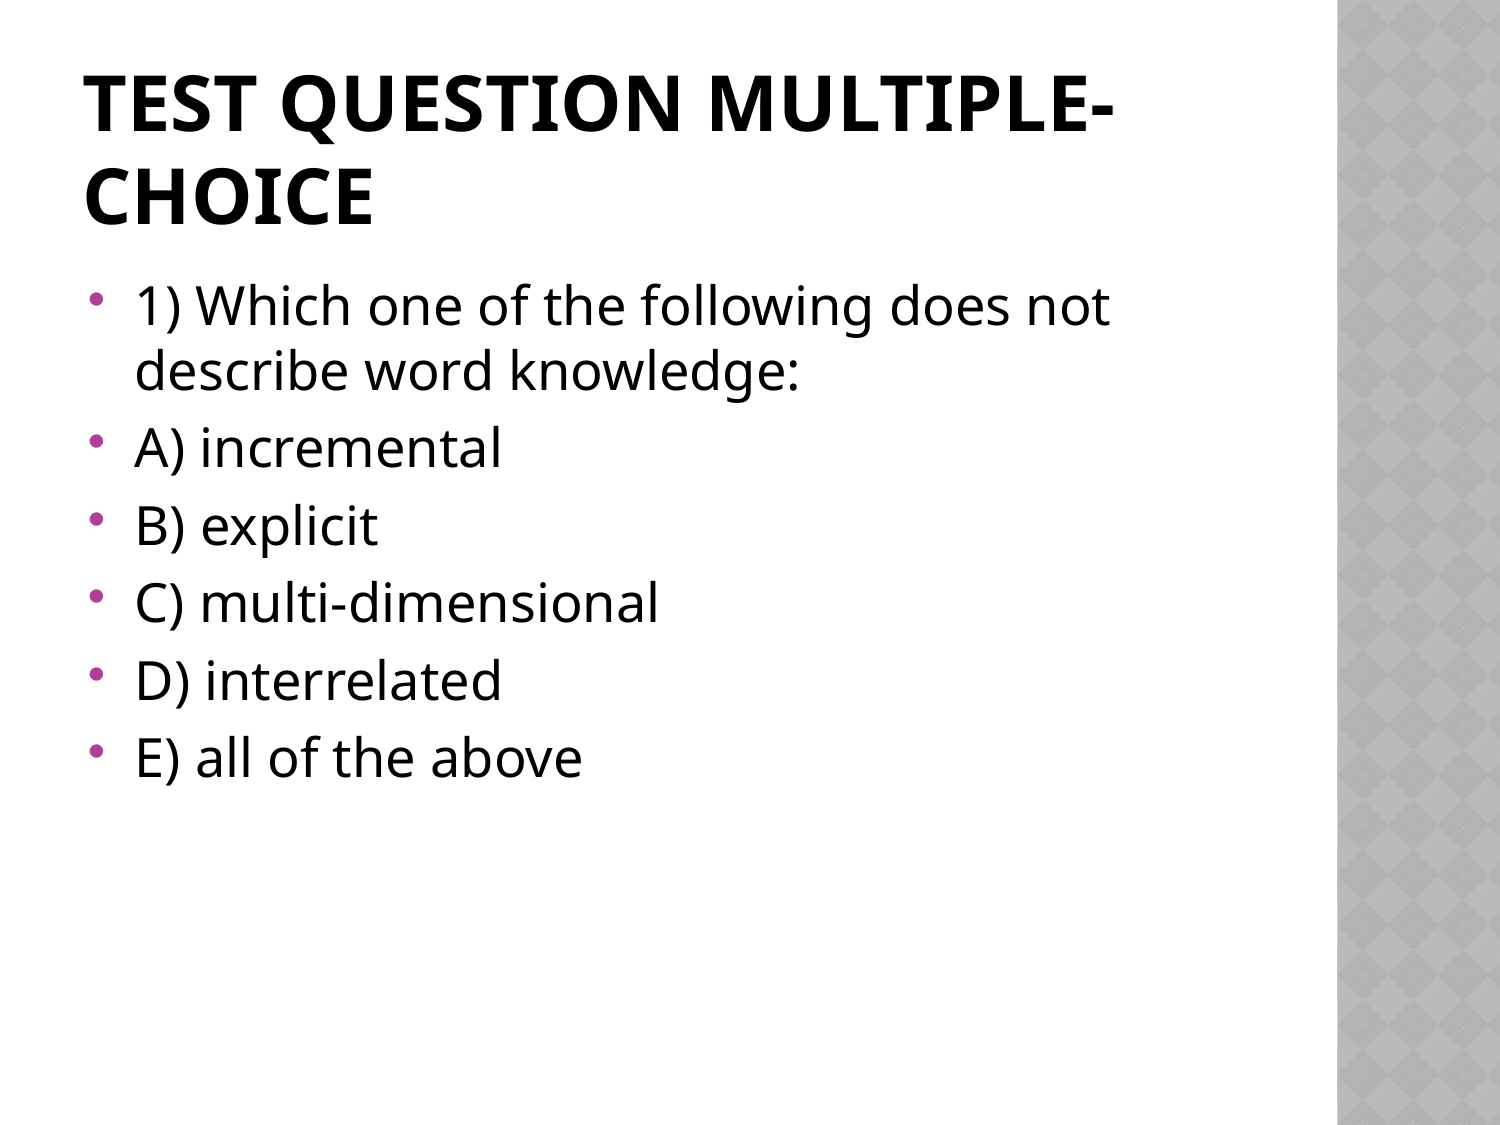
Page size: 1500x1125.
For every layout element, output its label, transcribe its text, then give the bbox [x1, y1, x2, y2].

list 1) Which one of the following does not describe word knowledge: A) incremental B) explicit C) multi-dimensional D) interrelated E) all of the above [75, 264, 1263, 1059]
title Test question multiple-choice [75, 52, 1375, 240]
